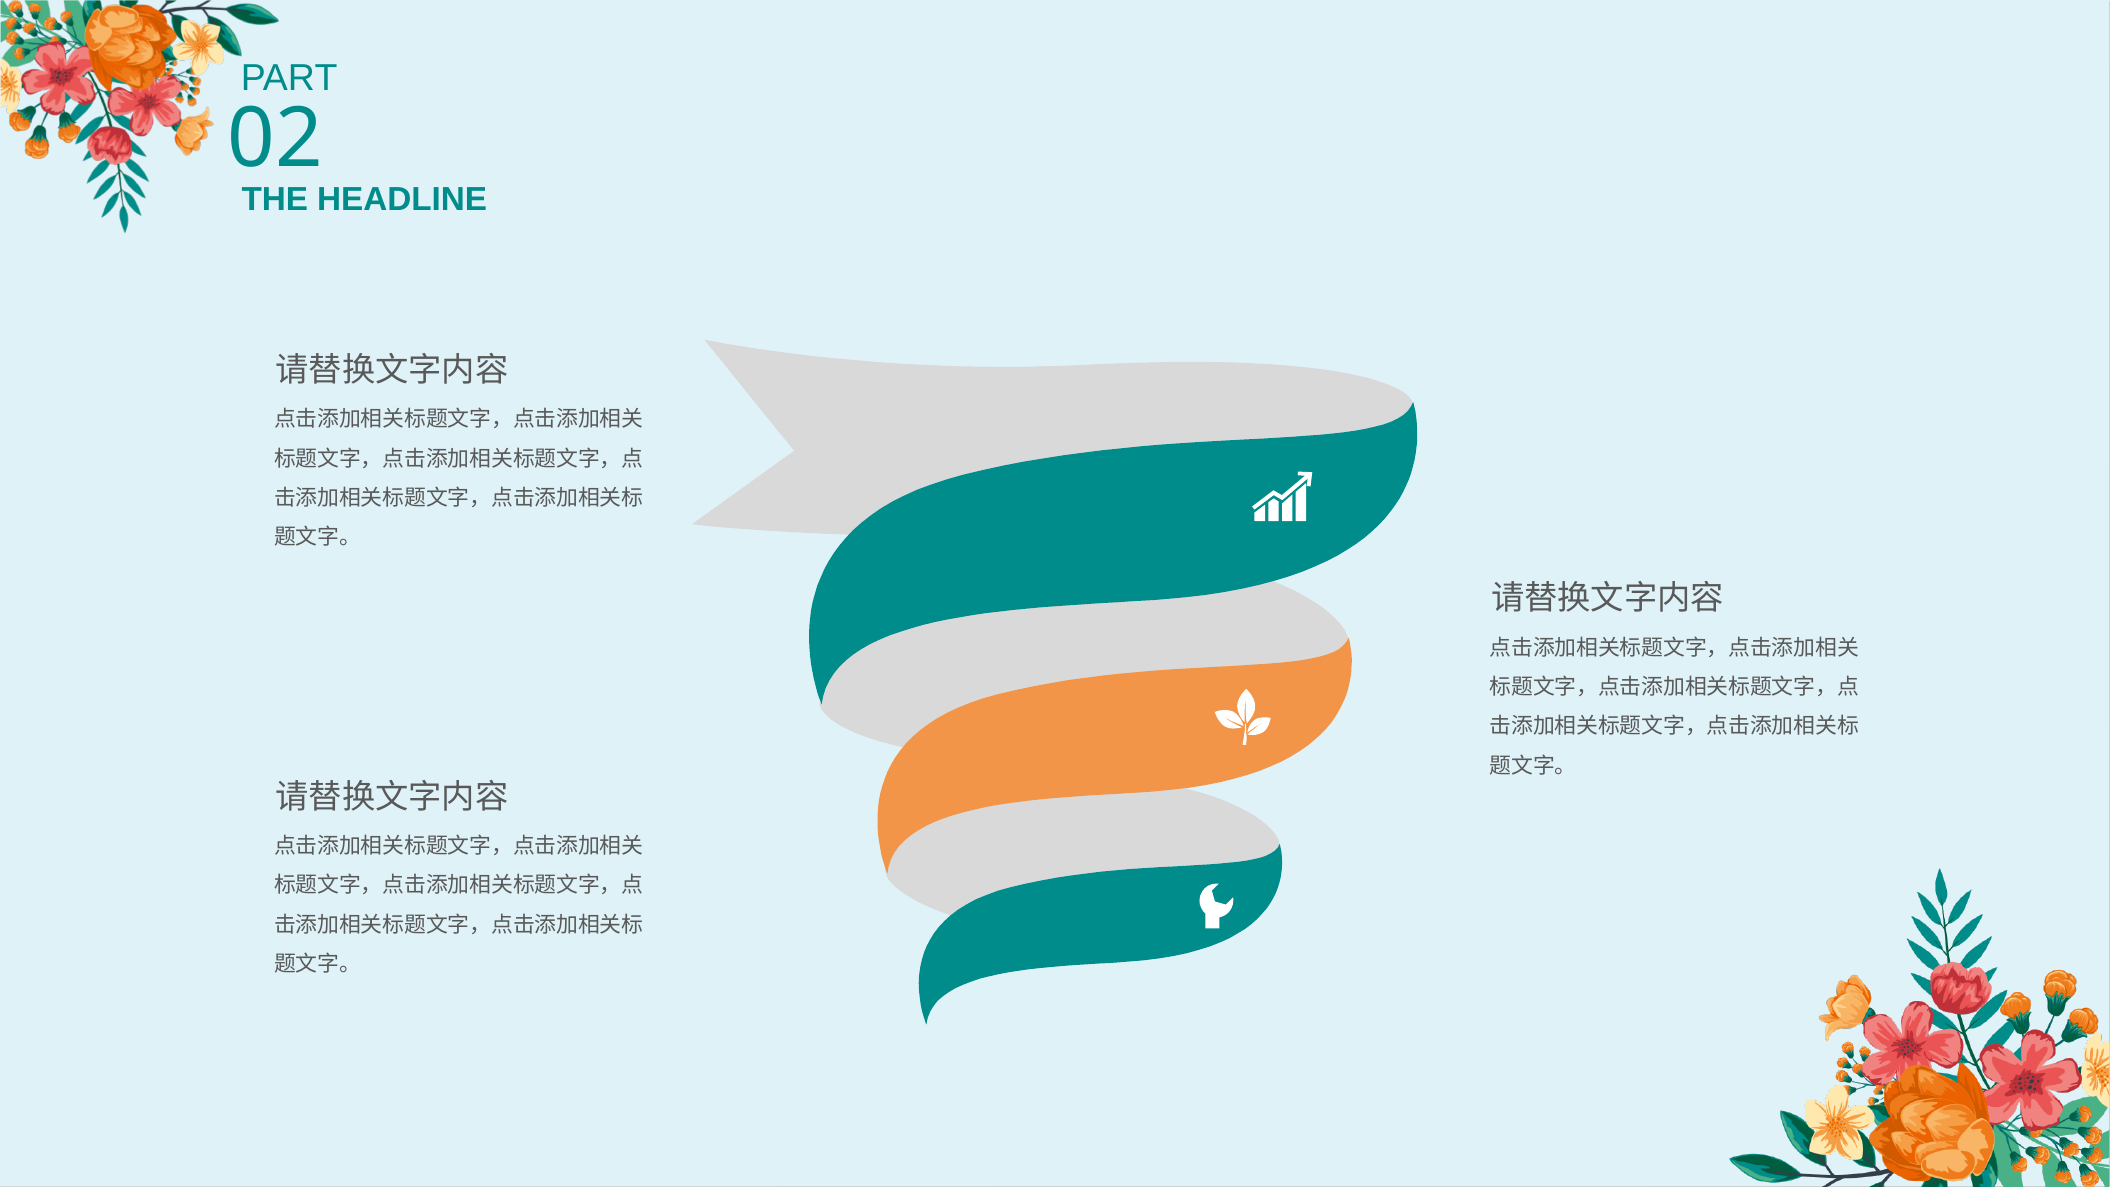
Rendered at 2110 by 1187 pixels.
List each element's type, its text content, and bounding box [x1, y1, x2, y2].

text_box 请替换文字内容 [261, 340, 524, 396]
text_box [809, 402, 1418, 705]
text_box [1199, 471, 1313, 929]
text_box 请替换文字内容 [1476, 569, 1739, 624]
text_box [1313, 601, 1348, 657]
text_box [918, 864, 1245, 1025]
text_box PART [226, 45, 353, 106]
text_box 点击添加相关标题文字，点击添加相关标题文字，点击添加相关标题文字，点击添加相关标题文字，点击添加相关标题文字。 [259, 384, 663, 557]
picture [1, 1, 281, 239]
text_box [691, 339, 1413, 535]
text_box [877, 667, 1199, 874]
text_box 点击添加相关标题文字，点击添加相关标题文字，点击添加相关标题文字，点击添加相关标题文字，点击添加相关标题文字。 [1474, 612, 1879, 785]
text_box [819, 596, 1199, 748]
text_box THE HEADLINE [226, 170, 503, 225]
text_box 点击添加相关标题文字，点击添加相关标题文字，点击添加相关标题文字，点击添加相关标题文字，点击添加相关标题文字。 [259, 811, 663, 984]
text_box [885, 788, 1199, 915]
text_box 请替换文字内容 [261, 767, 524, 823]
text_box 02 [213, 75, 338, 191]
picture [1725, 859, 2110, 1187]
text_box [1313, 637, 1352, 742]
